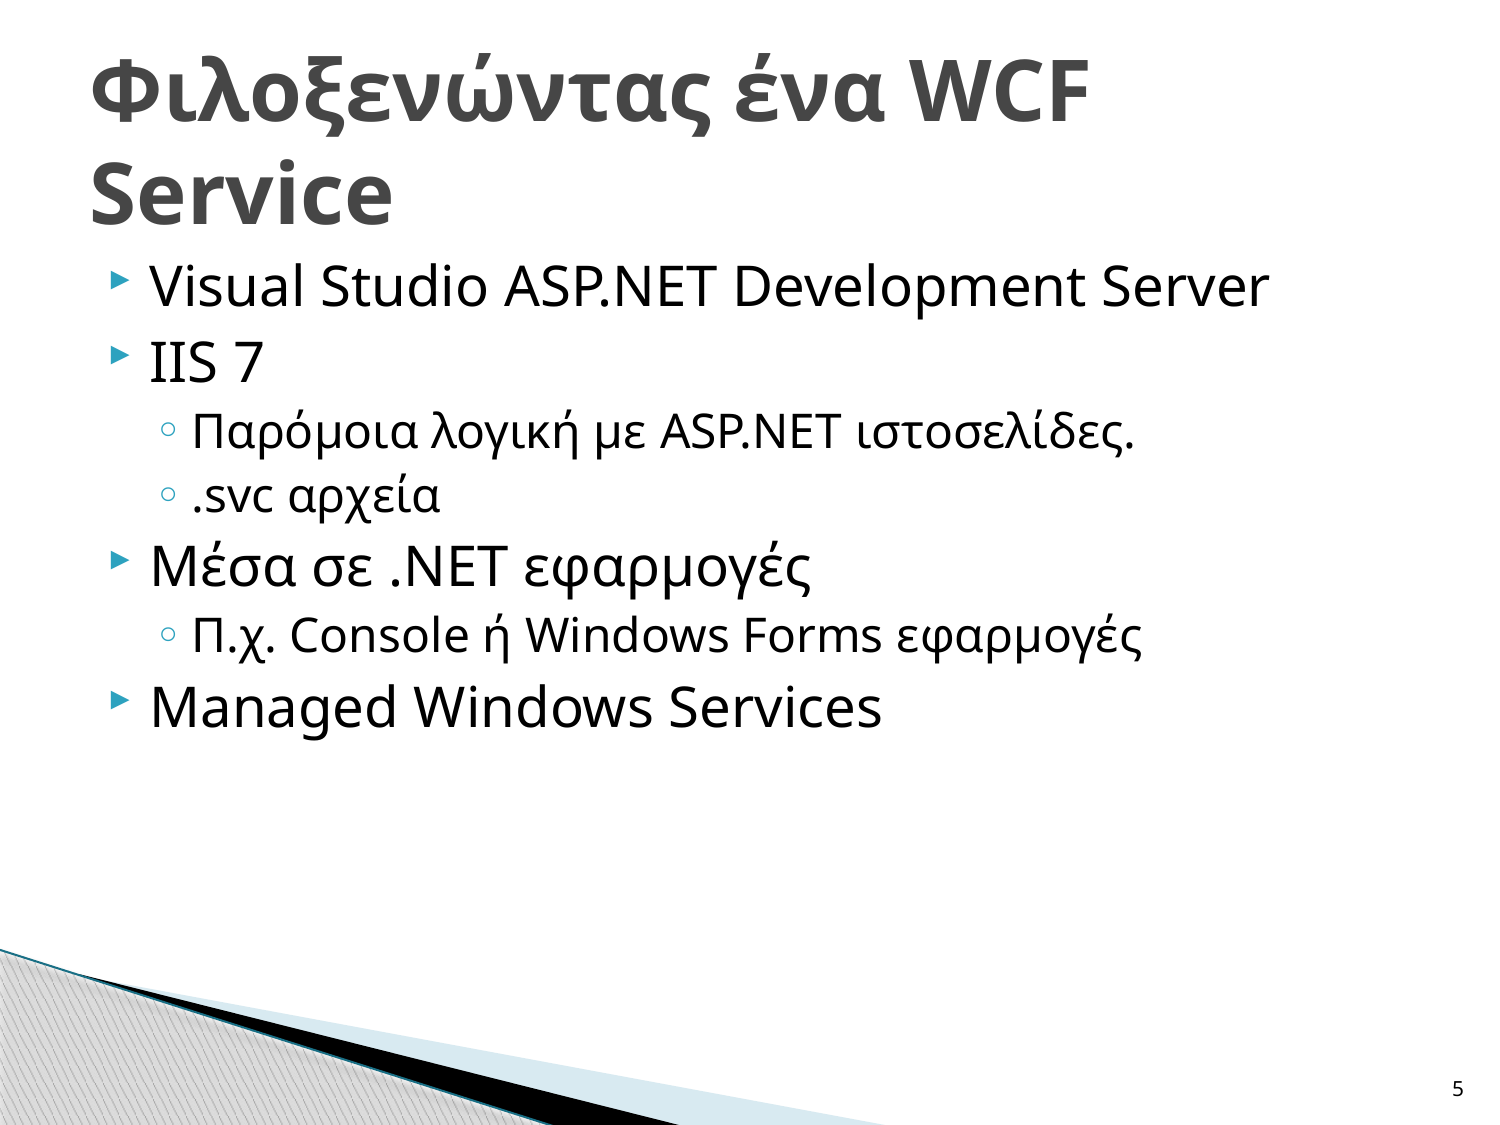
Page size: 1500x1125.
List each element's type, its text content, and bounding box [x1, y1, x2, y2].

list Visual Studio ASP.NET Development Server IIS 7 Παρόμοια λογική με ASP.NET ιστοσελίδες. .svc αρχεία Μέσα σε .ΝΕΤ εφαρμογές Π.χ. Console ή Windows Forms εφαρμογές Managed Windows Services [75, 243, 1425, 986]
title Φιλοξενώντας ένα WCF Service [75, 45, 1425, 233]
slide_number 5 [1418, 1051, 1479, 1112]
